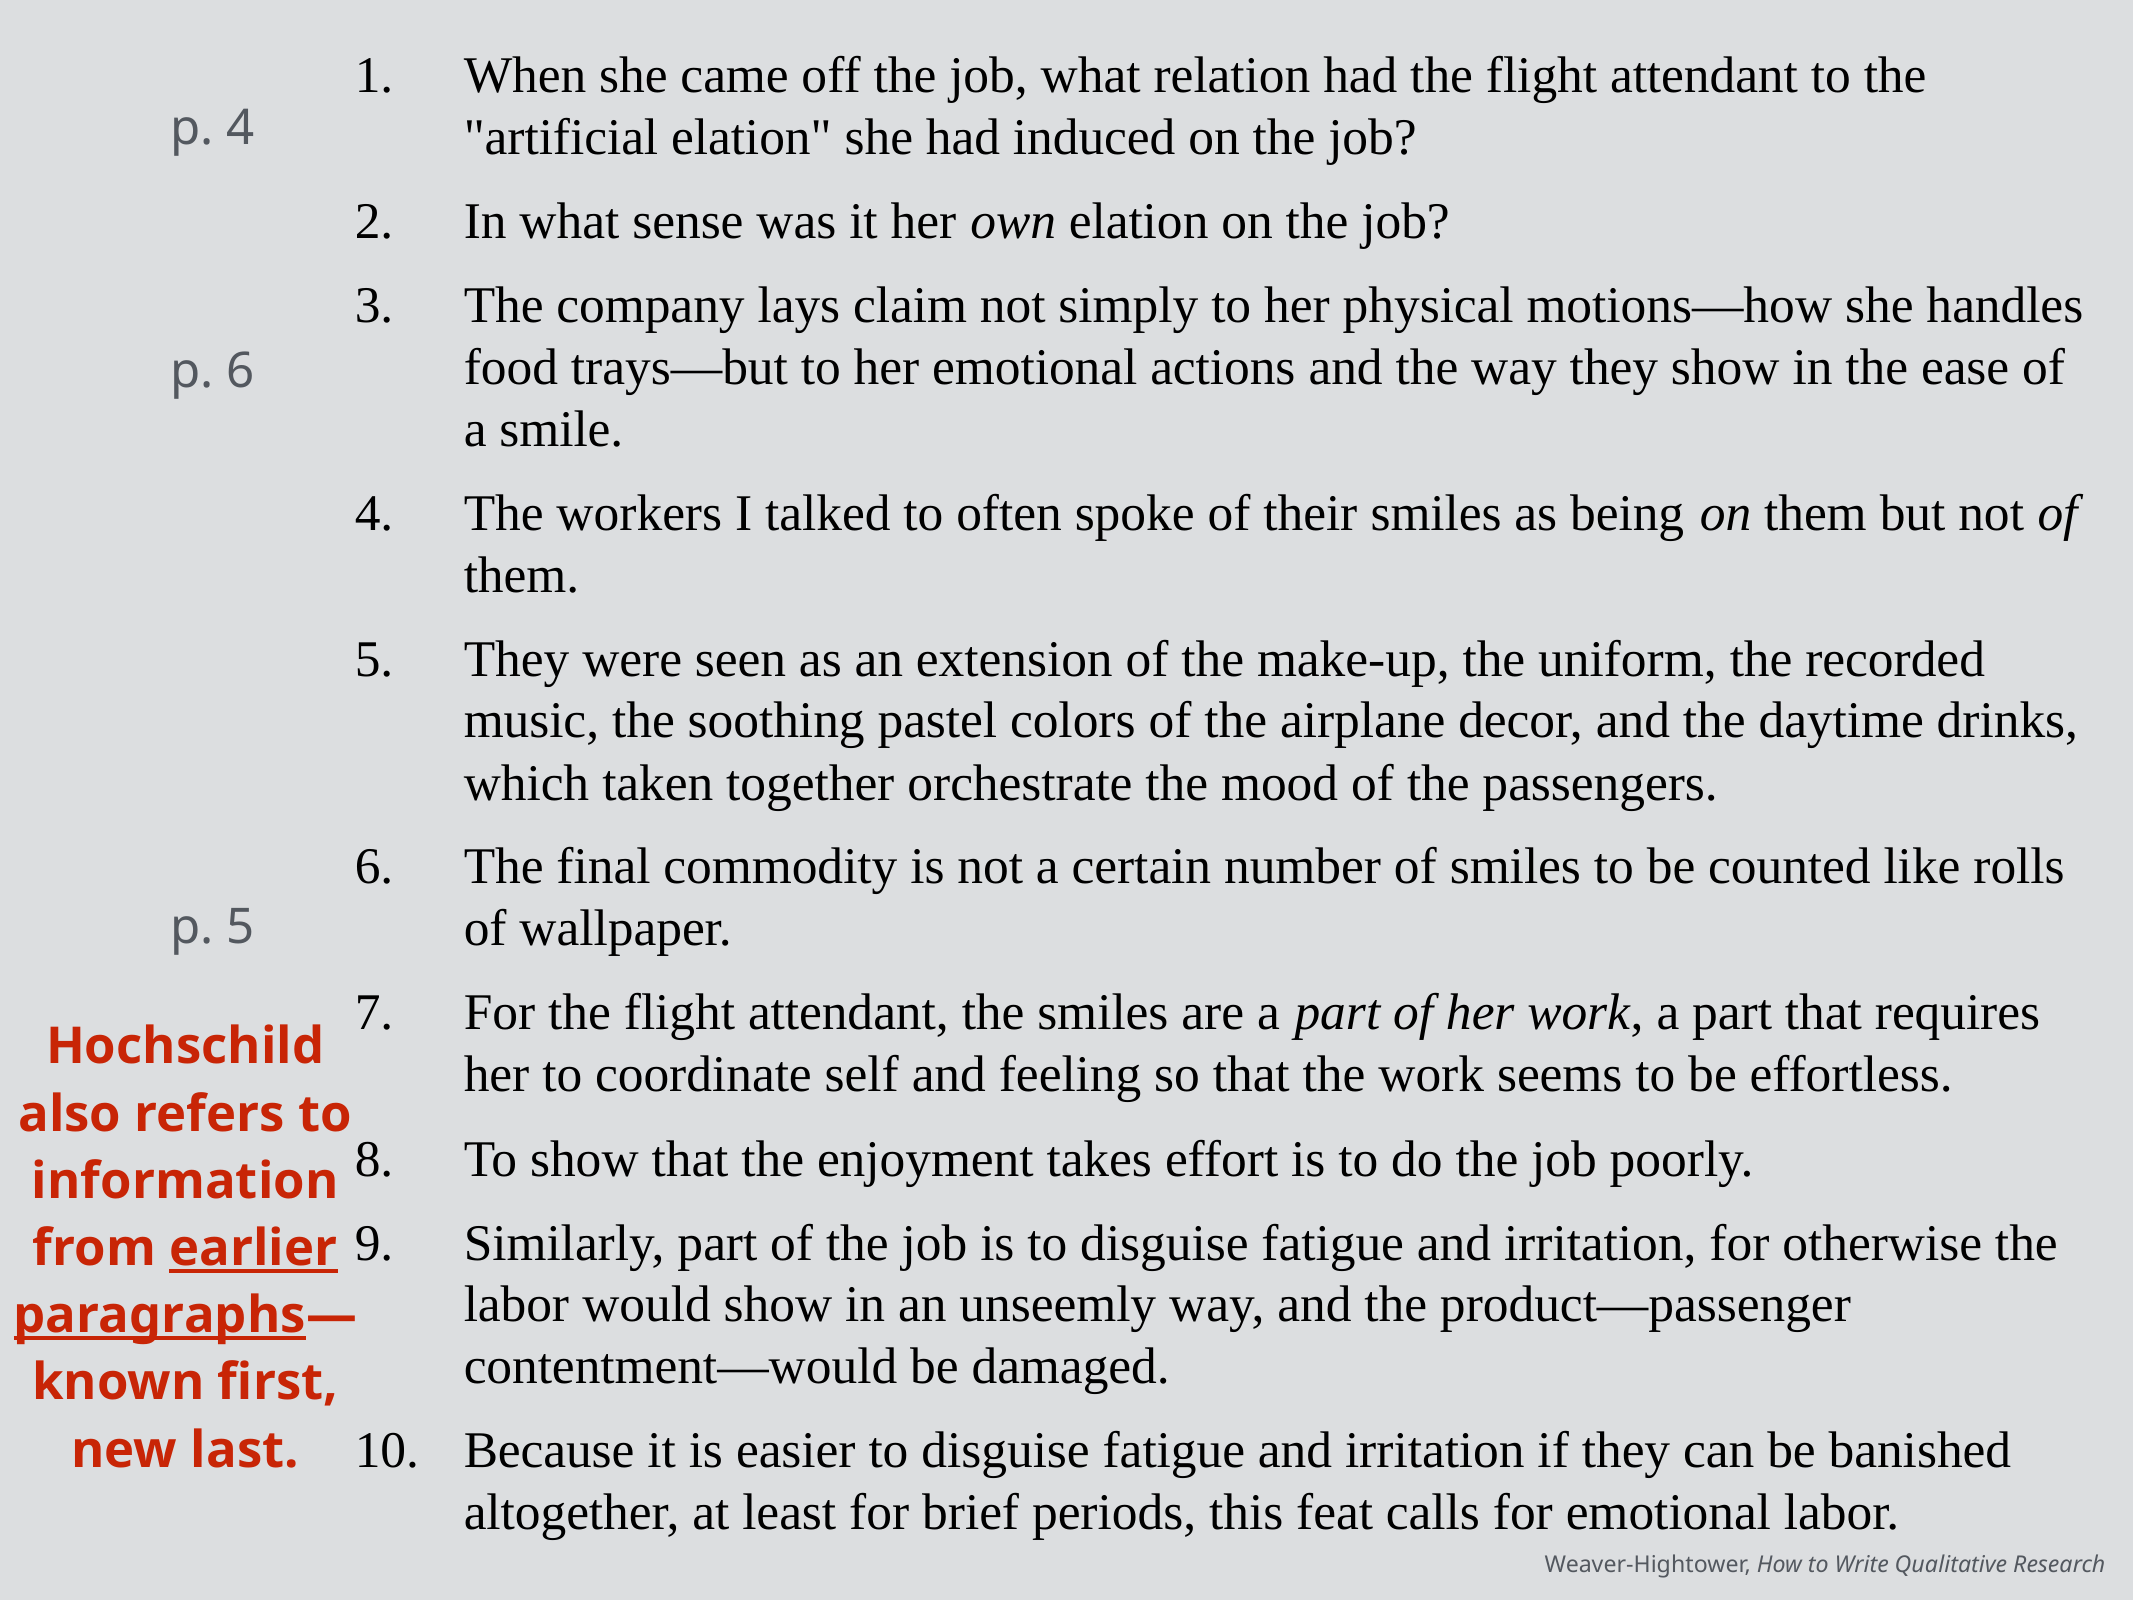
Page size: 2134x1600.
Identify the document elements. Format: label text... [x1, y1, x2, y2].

text_box Hochschild also refers to information from earlier paragraphs— known first, new last. [11, 1006, 359, 1585]
text_box p. 6 [166, 332, 260, 398]
text_box p. 5 [166, 887, 260, 953]
text_box When she came off the job, what relation had the flight attendant to the "artificial elation" she had induced on the job? In what sense was it her own elation on the job? The company lays claim not simply to her physical motions—how she handles food trays—but to her emotional actions and the way they show in the ease of a smile. The workers I talked to often spoke of their smiles as being on them but not of them. They were seen as an extension of the make-up, the uniform, the recorded music, the soothing pastel colors of the airplane decor, and the daytime drinks, which taken together orchestrate the mood of the passengers. The final commodity is not a certain number of smiles to be counted like rolls of wallpaper. For the flight attendant, the smiles are a part of her work, a part that requires her to coordinate self and feeling so that the work seems to be effortless. To show that the enjoyment takes effort is to do the job poorly. Similarly, part of the job is to disguise fatigue and irritation, for otherwise the labor would show in an unseemly way, and the product—passenger contentment—would be damaged. Because it is easier to disguise fatigue and irritation if they can be banished altogether, at least for brief periods, this feat calls for emotional labor. [354, 40, 2095, 1560]
text_box p. 4 [166, 89, 260, 155]
